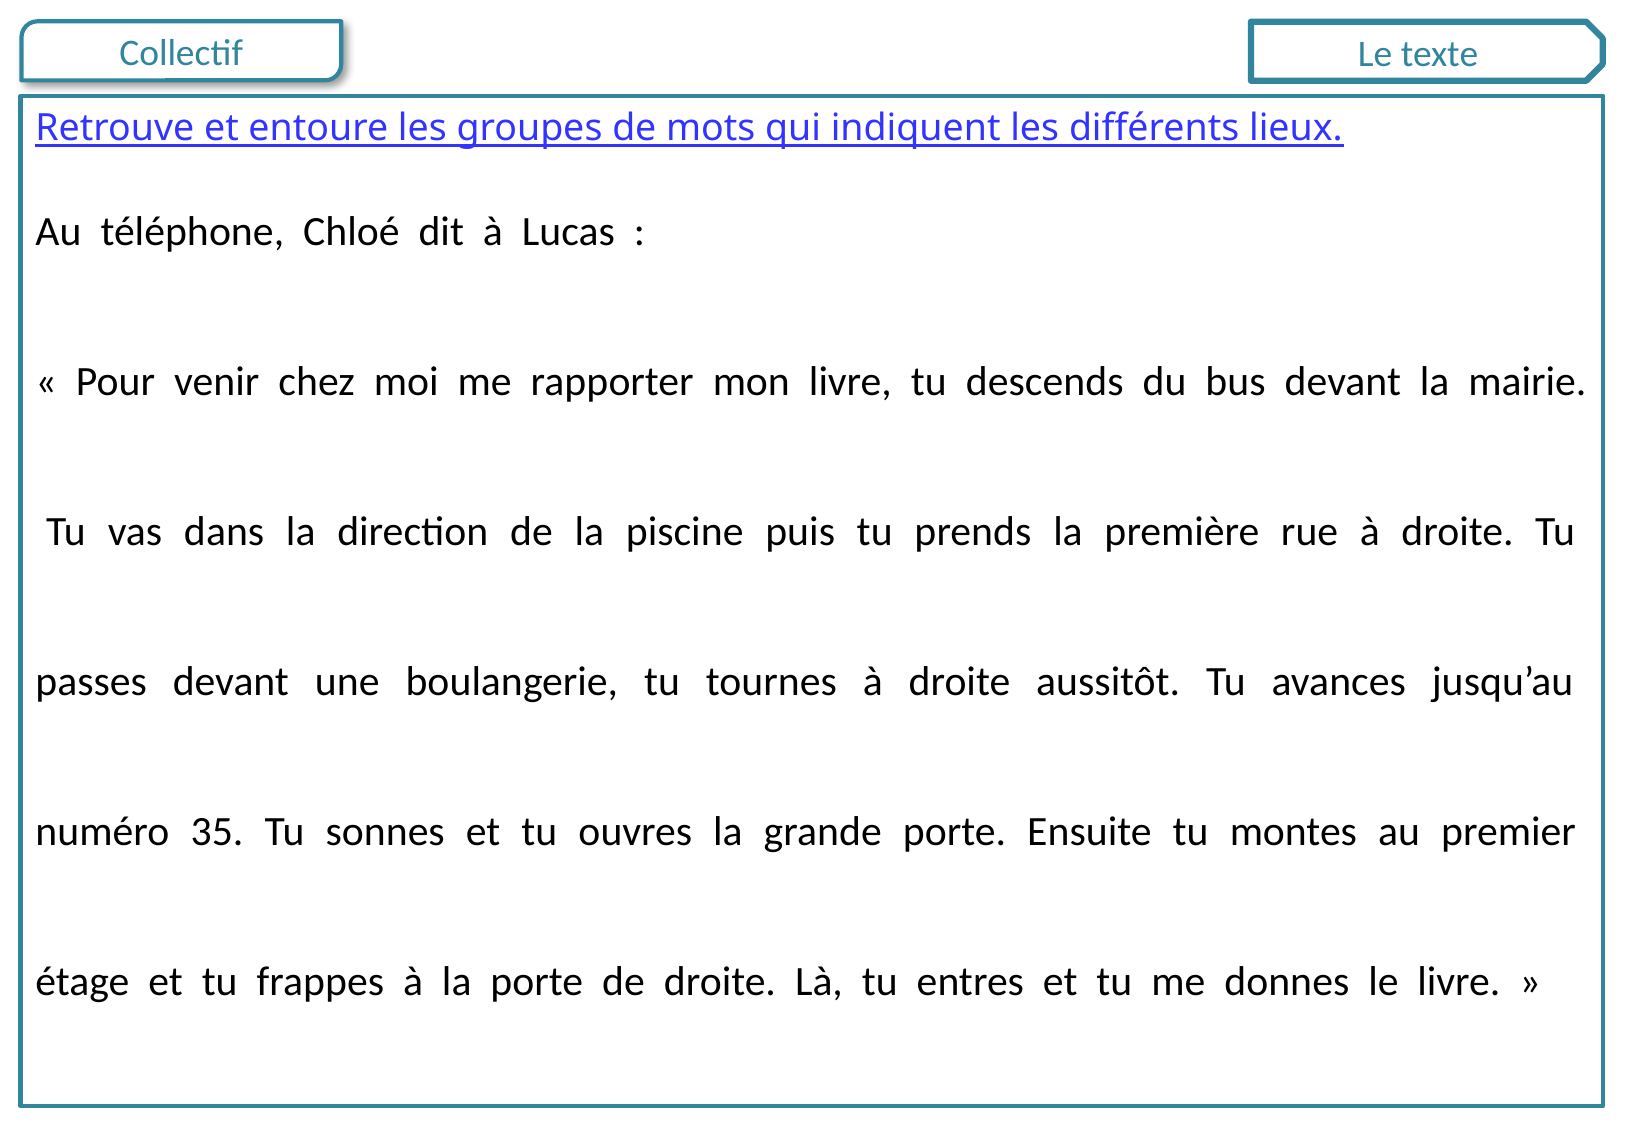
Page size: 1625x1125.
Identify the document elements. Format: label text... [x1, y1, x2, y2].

list Au téléphone, Chloé dit à Lucas : « Pour venir chez moi me rapporter mon livre, tu descends du bus devant la mairie. Tu vas dans la direction de la piscine puis tu prends la première rue à droite. Tu passes devant une boulangerie, tu tournes à droite aussitôt. Tu avances jusqu’au numéro 35. Tu sonnes et tu ouvres la grande porte. Ensuite tu montes au premier étage et tu frappes à la porte de droite. Là, tu entres et tu me donnes le livre. » [20, 95, 1603, 1018]
list Retrouve et entoure les groupes de mots qui indiquent les différents lieux. [18, 94, 1605, 1108]
list Le texte [1251, 21, 1585, 81]
